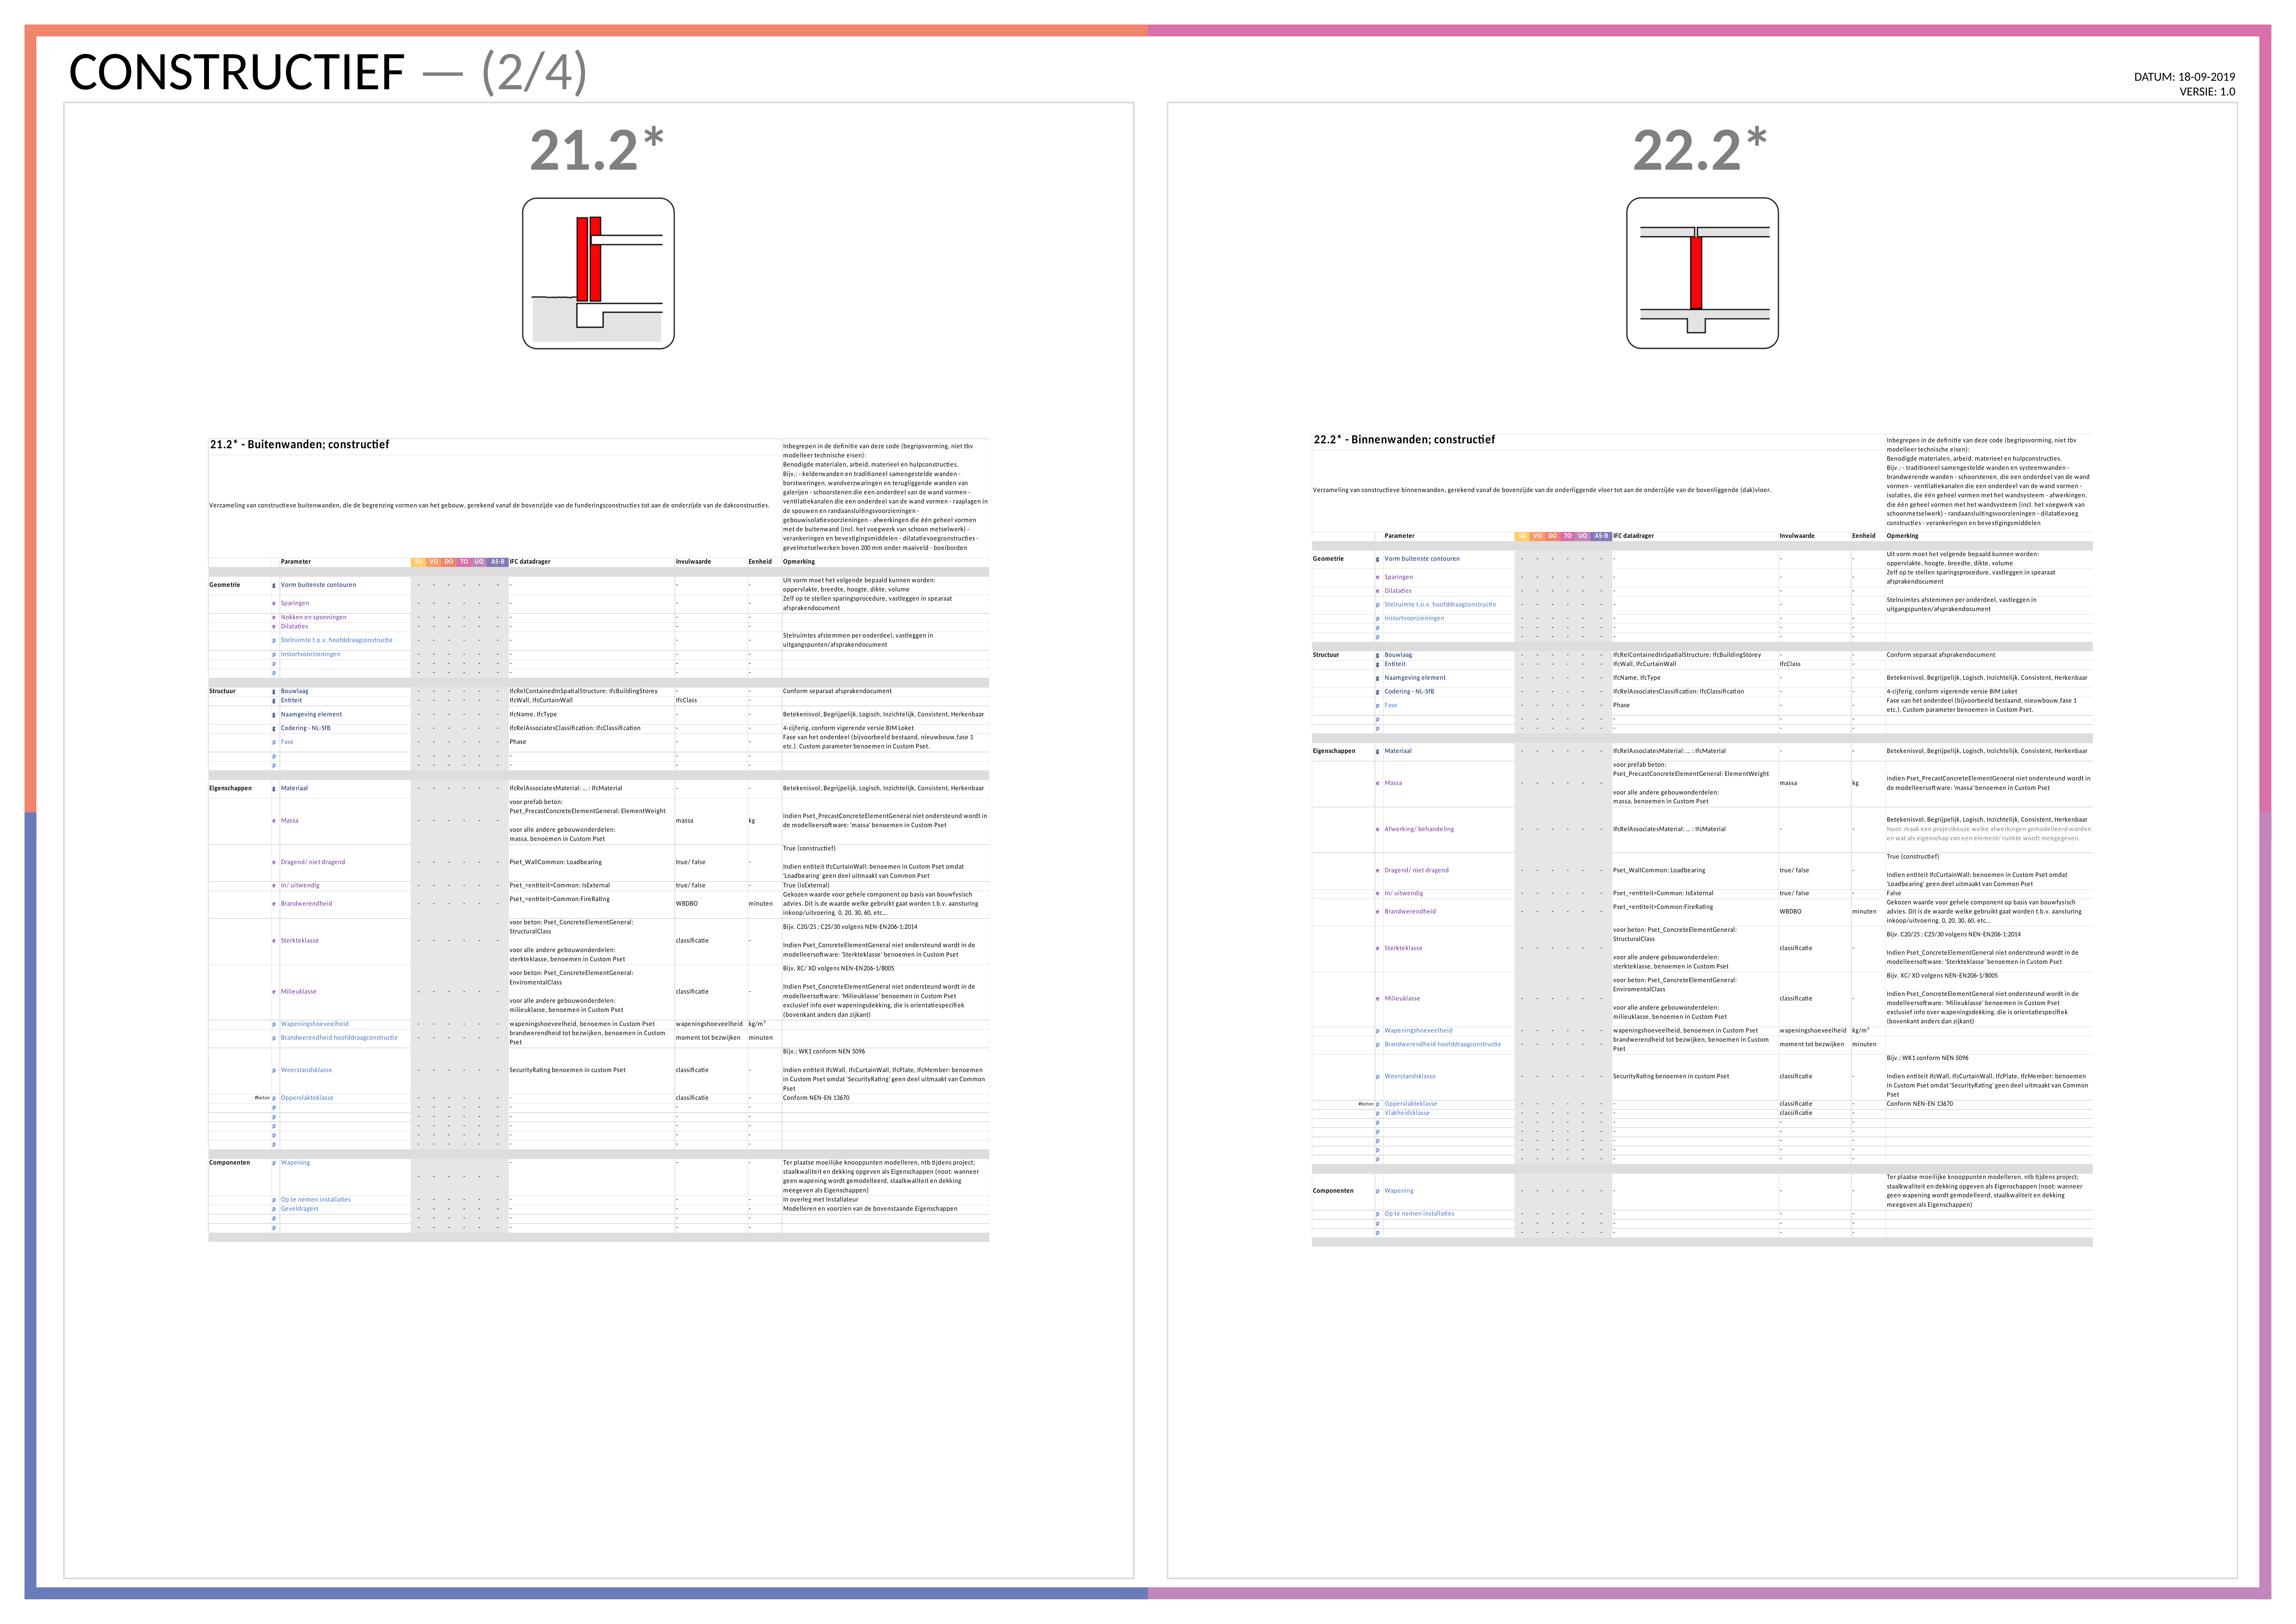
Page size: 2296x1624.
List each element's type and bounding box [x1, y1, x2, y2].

text_box [1625, 106, 1780, 350]
text_box [208, 438, 990, 1242]
text_box [24, 24, 2271, 1599]
text_box [521, 107, 677, 351]
text_box [1311, 434, 2094, 1247]
